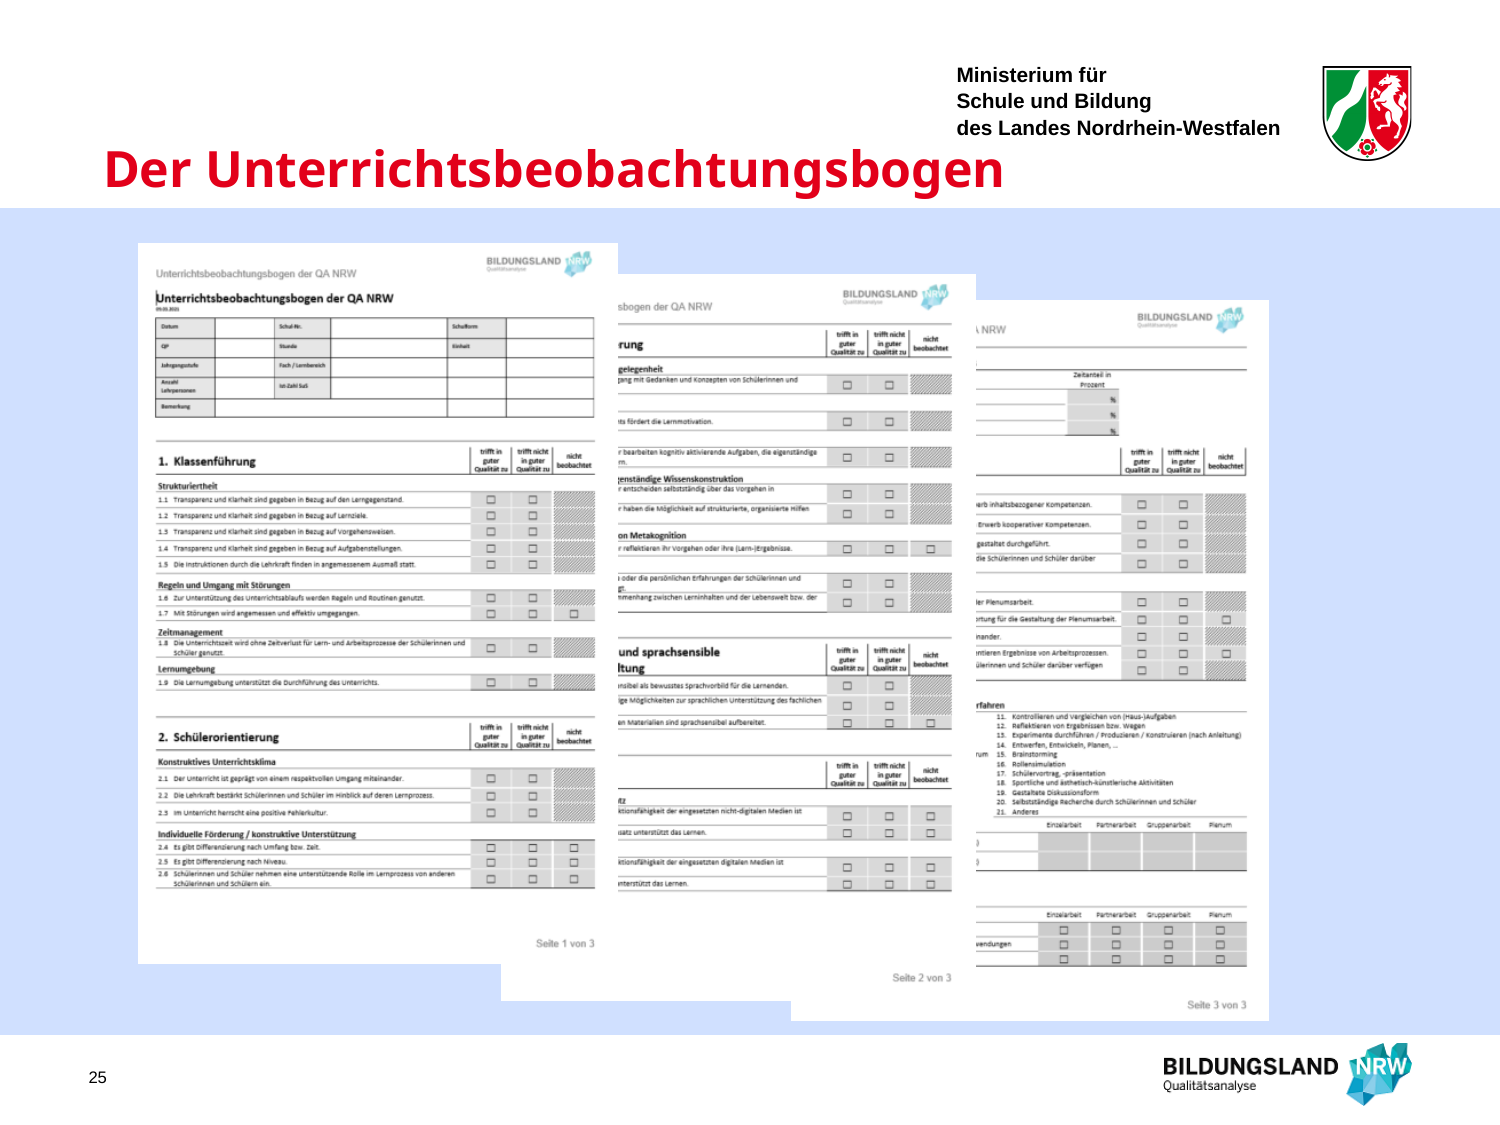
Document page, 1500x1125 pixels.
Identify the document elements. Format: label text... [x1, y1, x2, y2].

picture [1320, 66, 1412, 137]
picture [1163, 1043, 1412, 1106]
text_box Der Unterrichtsbeobachtungsbogen [88, 137, 1464, 206]
slide_number 25 [88, 1067, 136, 1124]
picture [138, 243, 1269, 1021]
